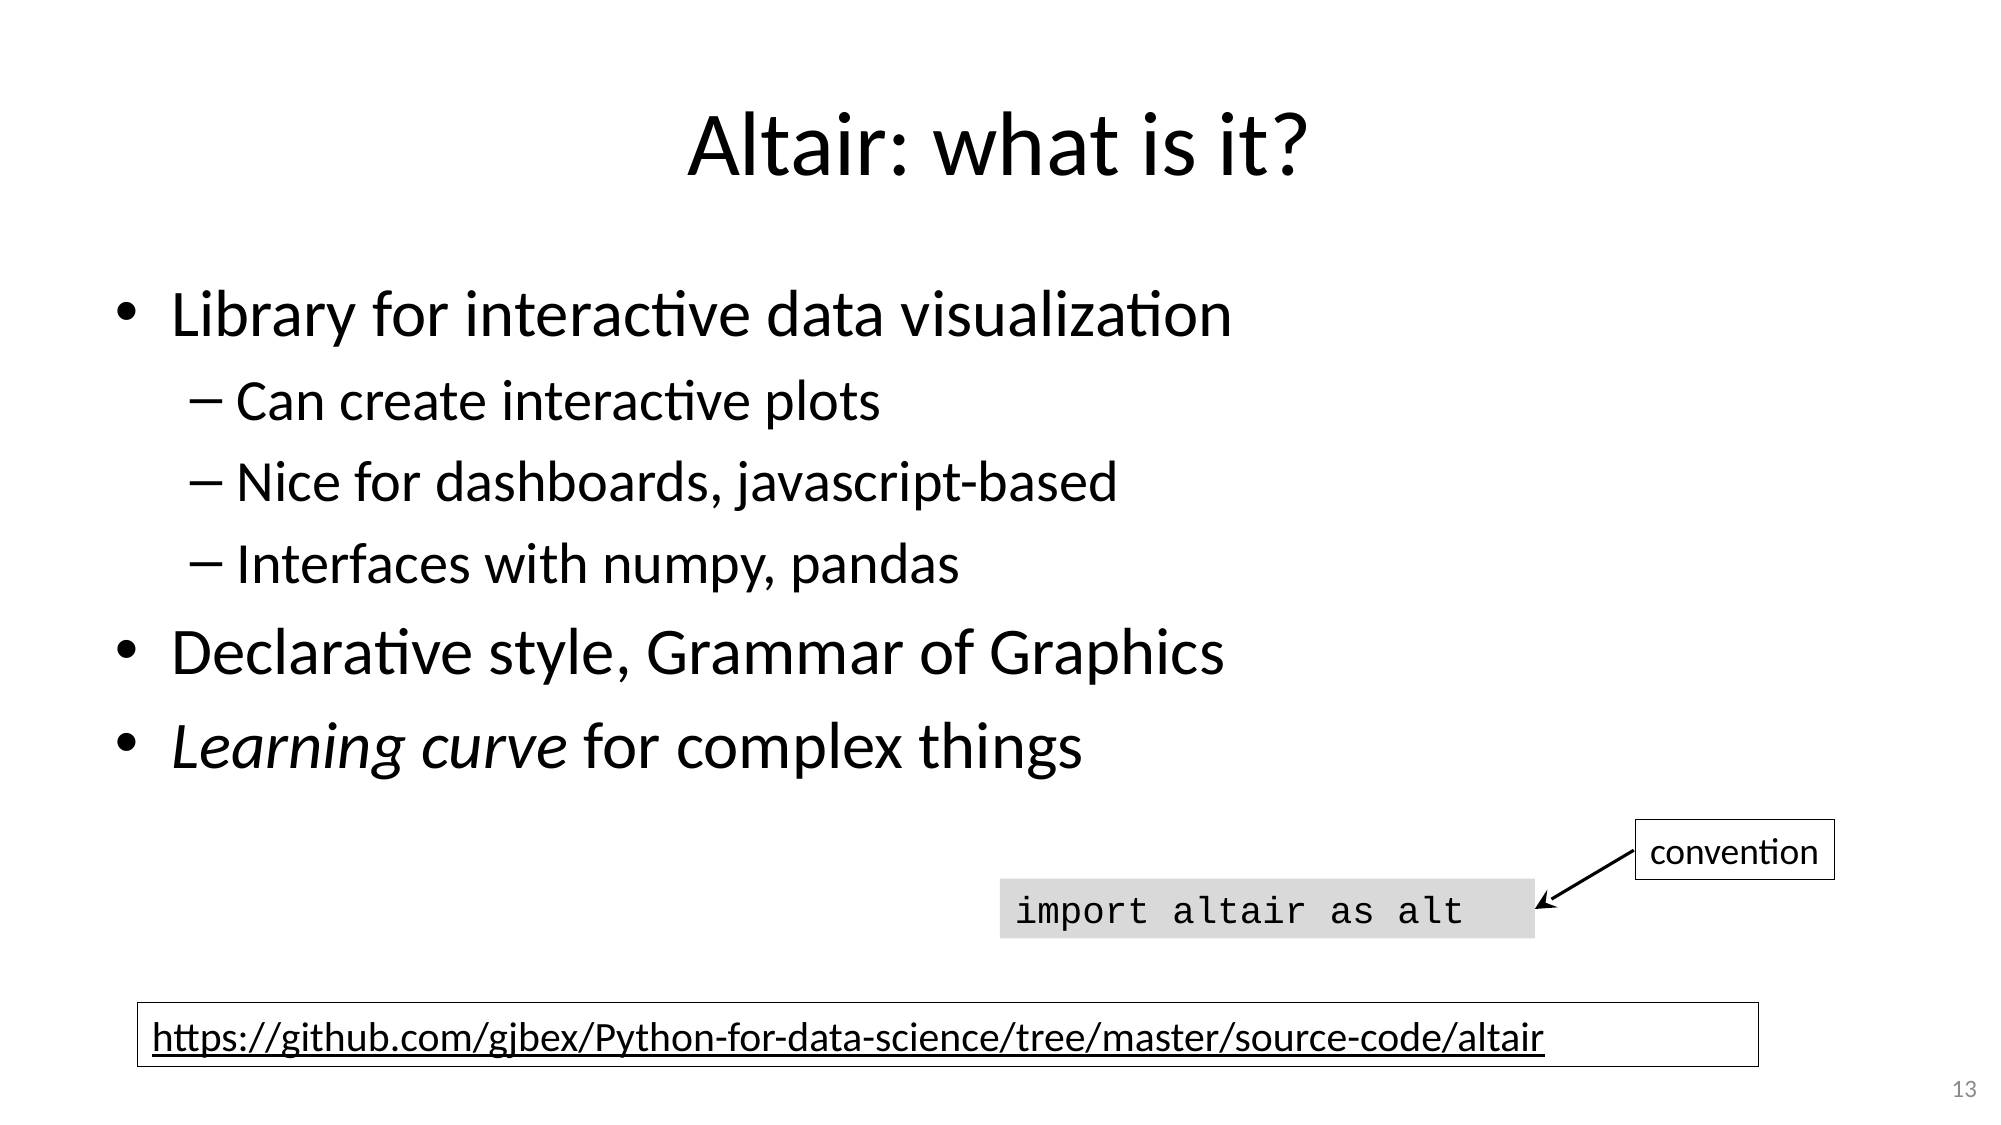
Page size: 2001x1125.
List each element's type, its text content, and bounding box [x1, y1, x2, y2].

list Library for interactive data visualization Can create interactive plots Nice for dashboards, javascript-based Interfaces with numpy, pandas Declarative style, Grammar of Graphics Learning curve for complex things [99, 262, 1900, 1005]
title Altair: what is it? [99, 45, 1900, 233]
slide_number 13 [1525, 1057, 1993, 1118]
text_box https://github.com/gjbex/Python-for-data-science/tree/master/source-code/altair [137, 1002, 1759, 1067]
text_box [999, 819, 1836, 940]
